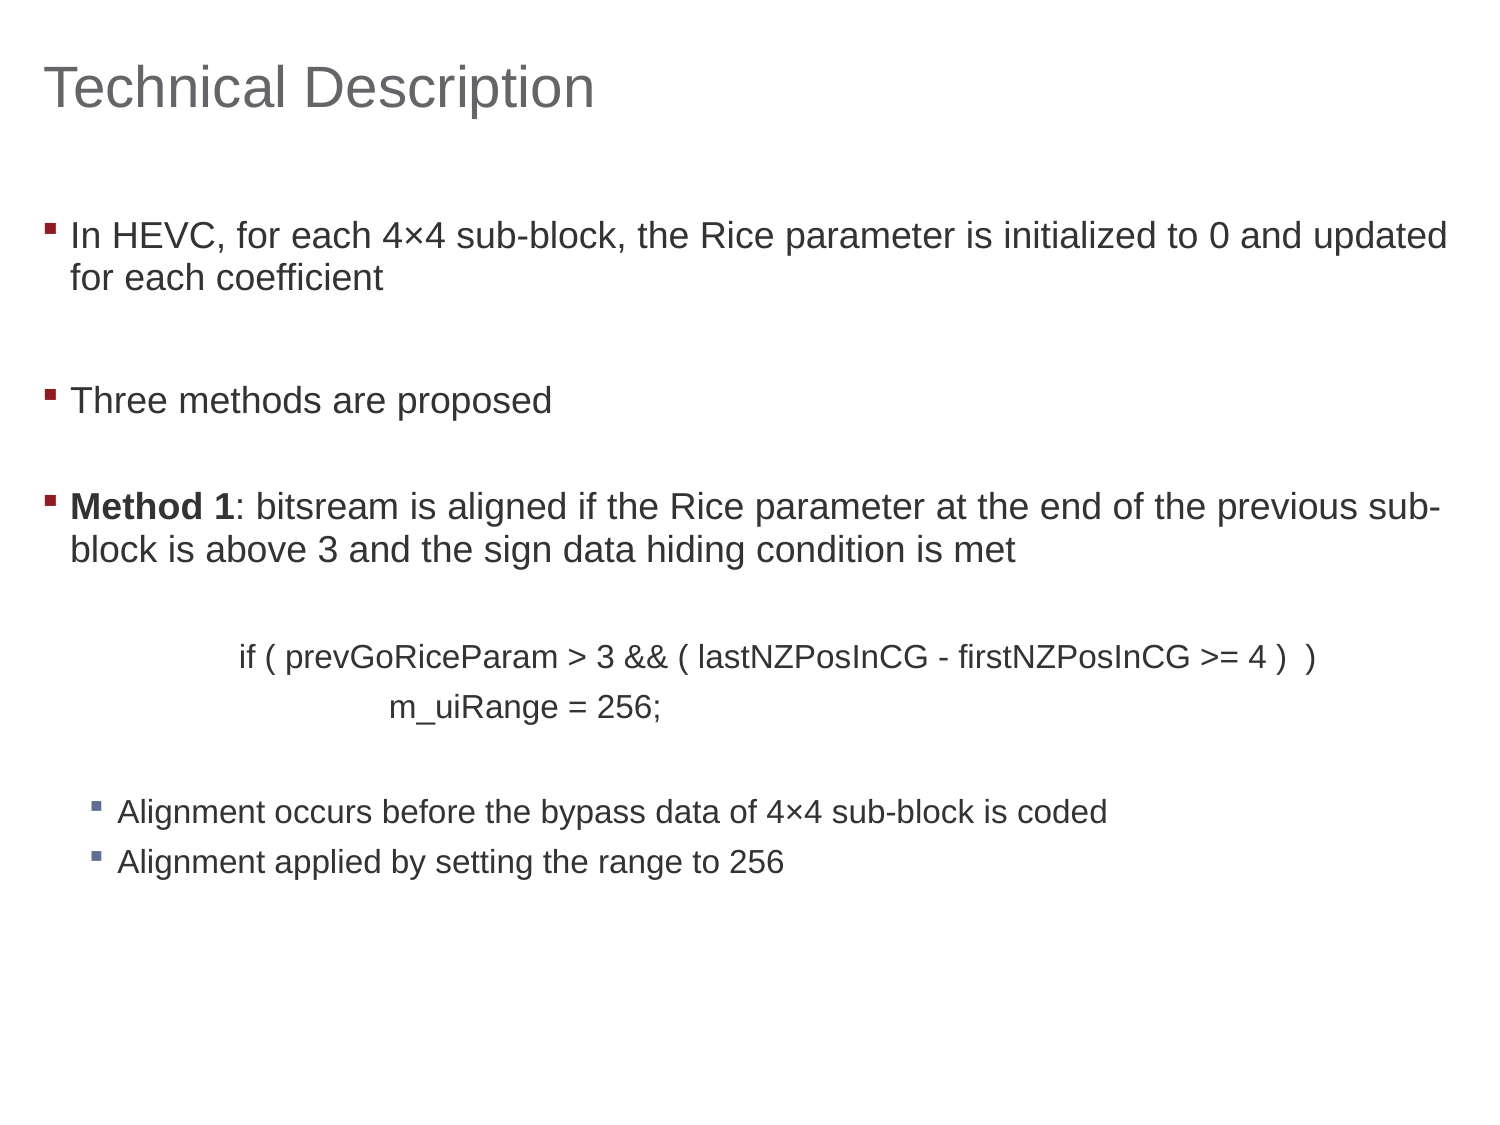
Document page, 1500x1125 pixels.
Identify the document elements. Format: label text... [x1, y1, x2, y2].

list In HEVC, for each 4×4 sub-block, the Rice parameter is initialized to 0 and updated for each coefficient Three methods are proposed Method 1: bitsream is aligned if the Rice parameter at the end of the previous sub-block is above 3 and the sign data hiding condition is met if ( prevGoRiceParam > 3 && ( lastNZPosInCG - firstNZPosInCG >= 4 ) ) m_uiRange = 256; Alignment occurs before the bypass data of 4×4 sub-block is coded Alignment applied by setting the range to 256 [26, 148, 1476, 1125]
title Technical Description [28, 44, 1462, 138]
